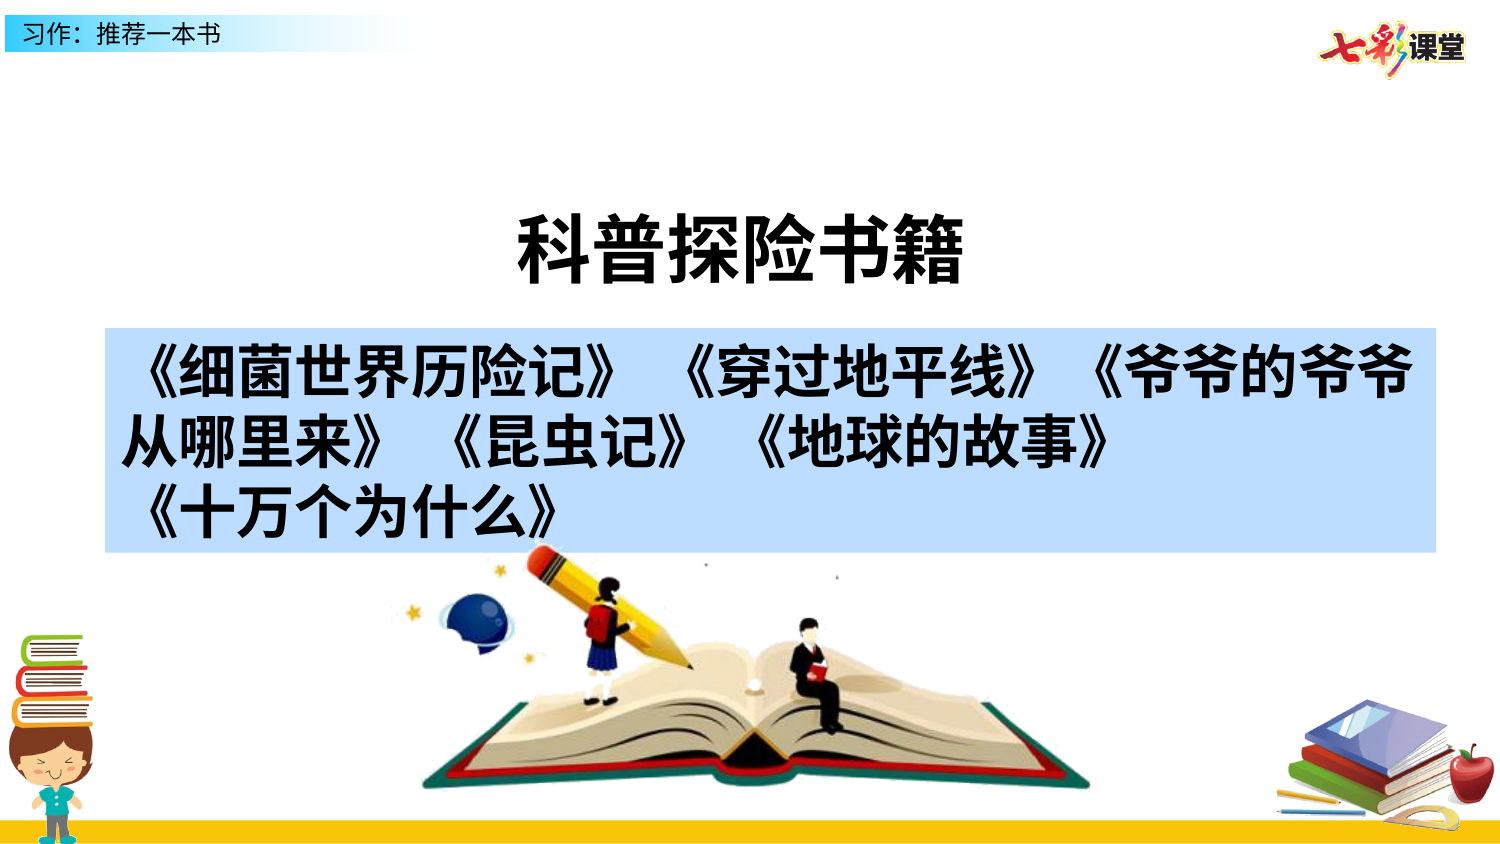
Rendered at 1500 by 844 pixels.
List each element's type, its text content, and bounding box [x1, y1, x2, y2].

text_box 《细菌世界历险记》 《穿过地平线》《爷爷的爷爷从哪里来》 《昆虫记》 《地球的故事》 《十万个为什么》 [105, 328, 1437, 553]
text_box 科普探险书籍 [501, 194, 999, 300]
picture [390, 441, 1110, 844]
picture [1316, 20, 1468, 80]
picture [1227, 662, 1500, 844]
picture [0, 616, 167, 844]
